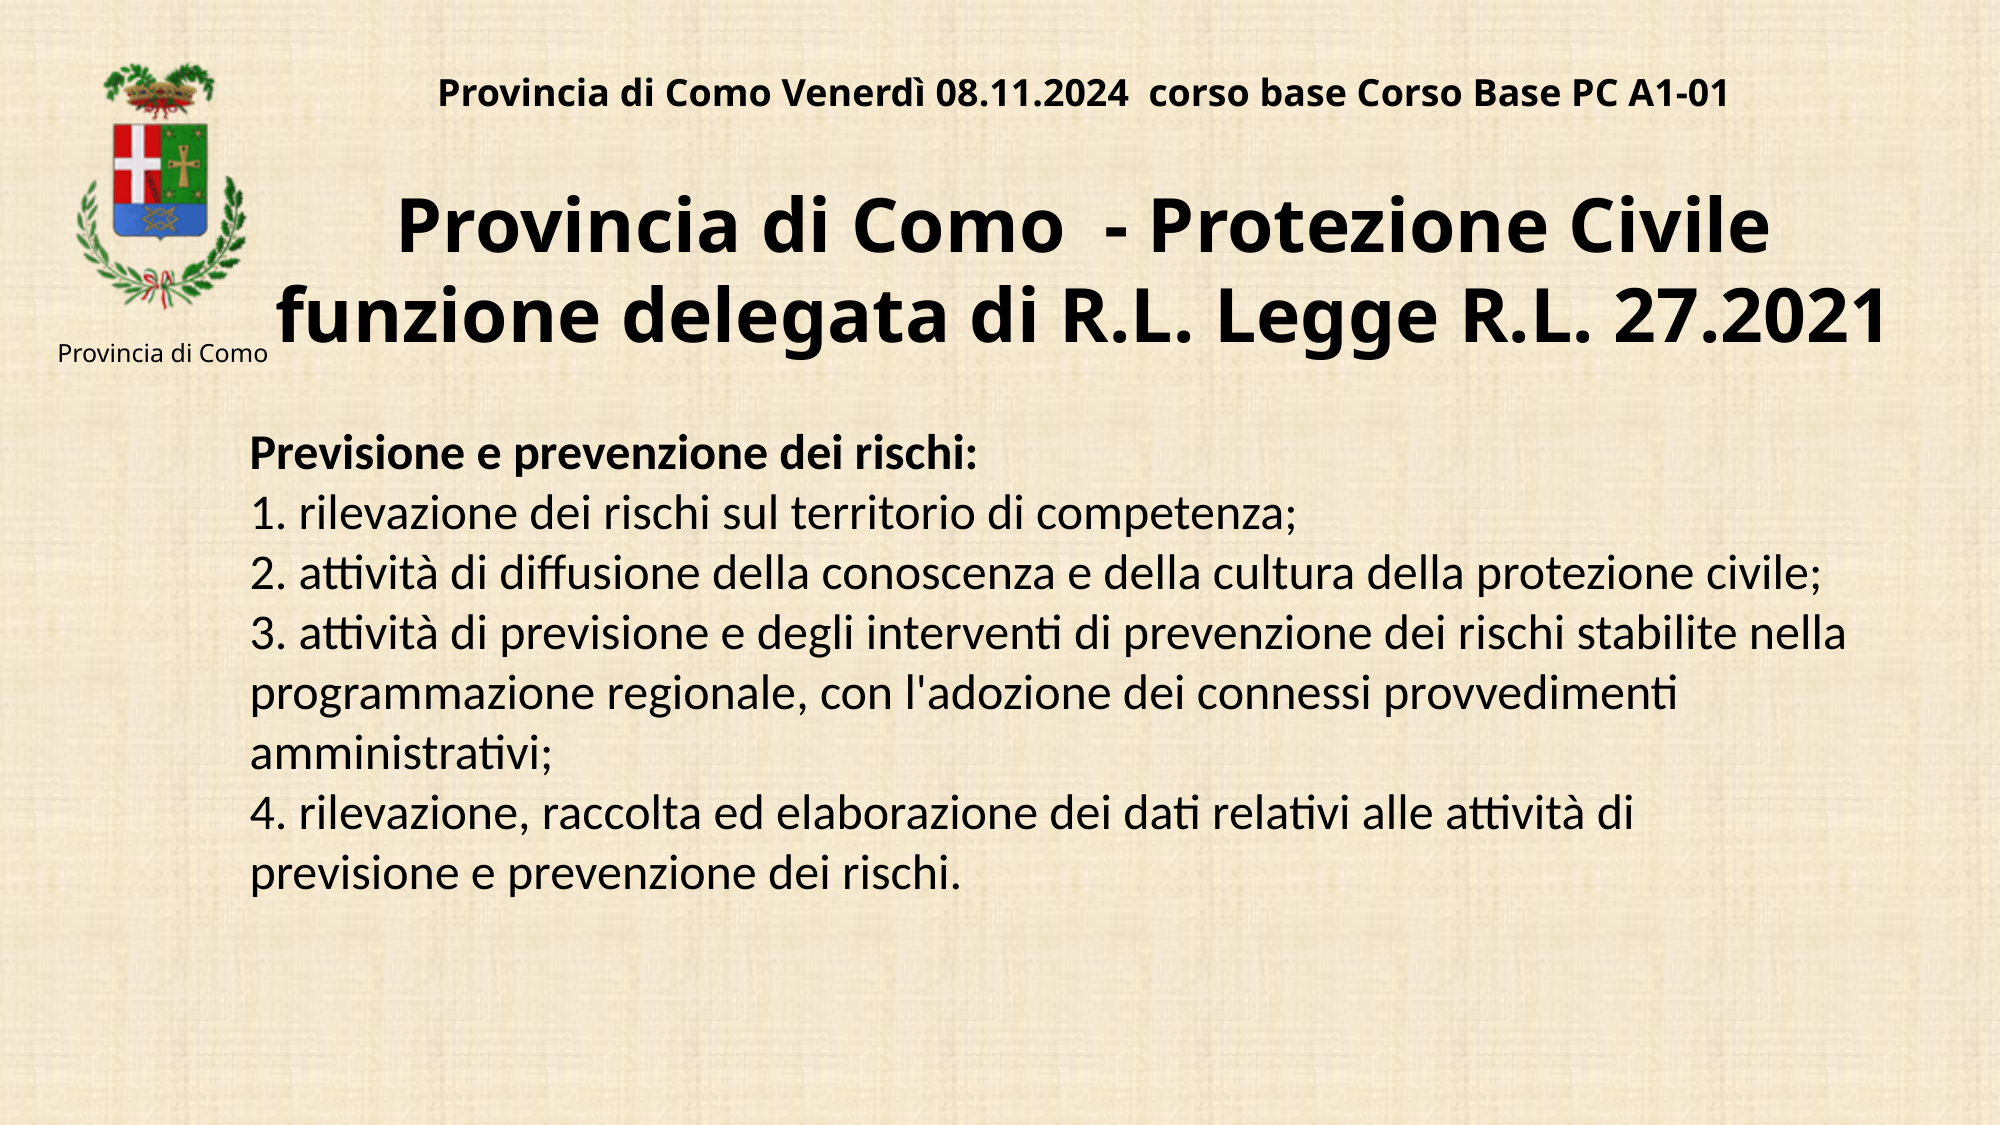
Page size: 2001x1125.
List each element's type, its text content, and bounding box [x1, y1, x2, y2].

text_box Provincia di Como Venerdì 08.11.2024 corso base Corso Base PC A1-01 [413, 61, 1756, 170]
picture [36, 61, 288, 313]
text_box Provincia di Como - Protezione Civile funzione delegata di R.L. Legge R.L. 27.2021 [257, 170, 1913, 366]
text_box Provincia di Como [39, 329, 288, 375]
text_box Previsione e prevenzione dei rischi: 1. rilevazione dei rischi sul territorio di competenza; 2. attività di diffusione della conoscenza e della cultura della protezione civile; 3. attività di previsione e degli interventi di prevenzione dei rischi stabilite nella programmazione regionale, con l'adozione dei connessi provvedimenti amministrativi; 4. rilevazione, raccolta ed elaborazione dei dati relativi alle attività di previsione e prevenzione dei rischi. [234, 411, 1863, 907]
